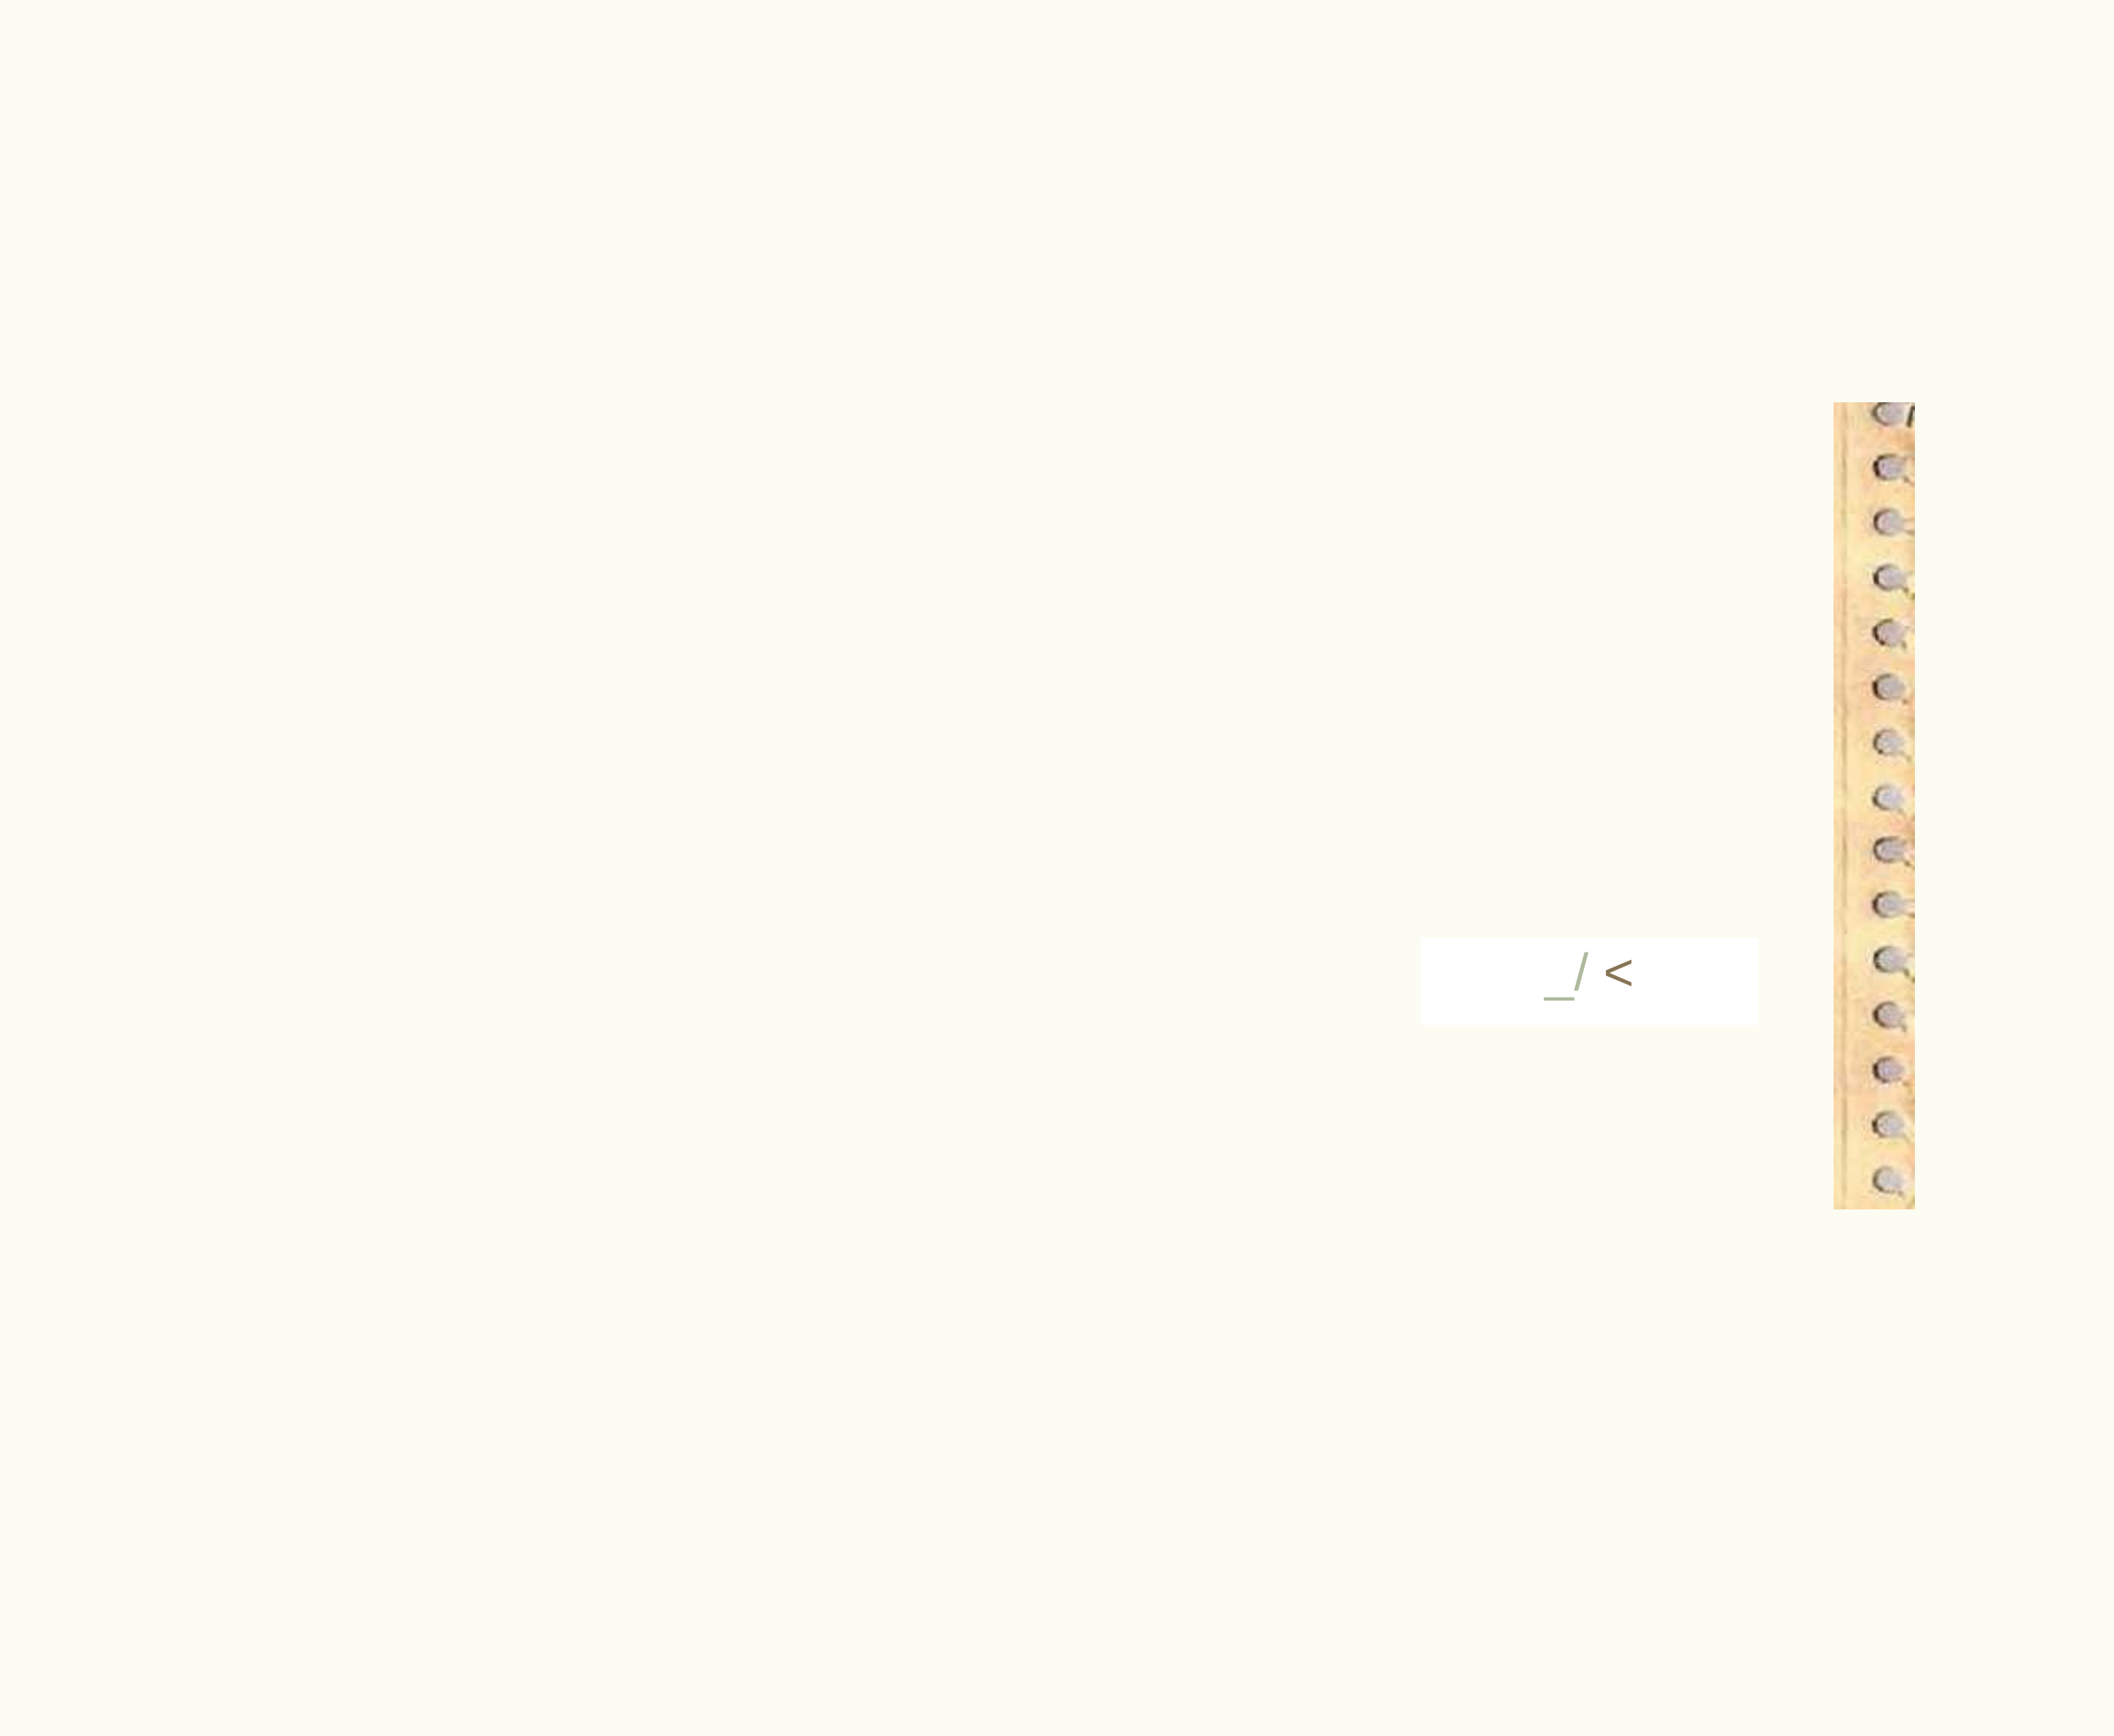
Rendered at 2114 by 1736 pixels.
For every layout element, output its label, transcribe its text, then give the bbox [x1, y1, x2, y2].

picture [1833, 401, 1915, 1209]
text_box _/ < [1420, 937, 1759, 1025]
